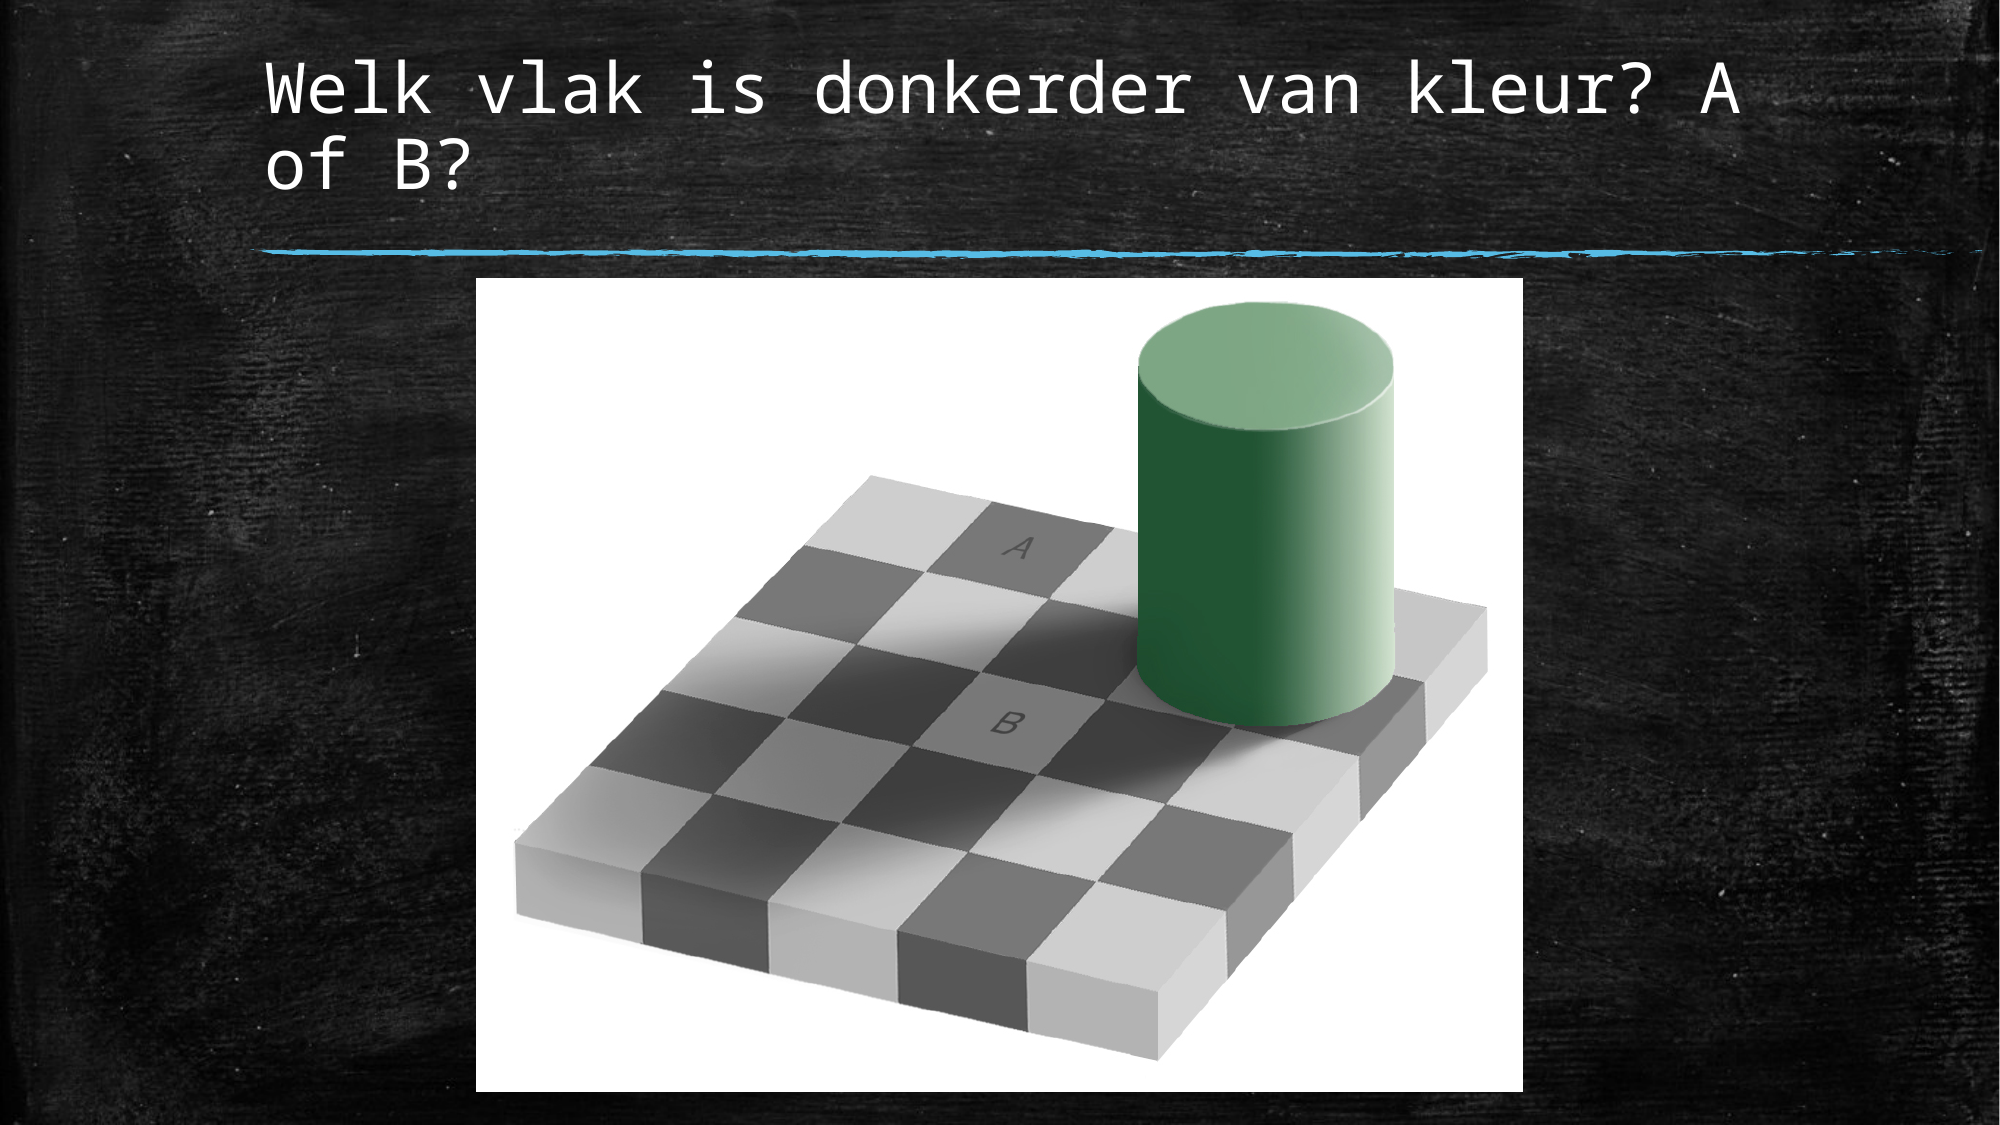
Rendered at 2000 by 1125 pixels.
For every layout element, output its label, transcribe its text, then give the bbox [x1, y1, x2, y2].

picture [476, 278, 1523, 1092]
title Welk vlak is donkerder van kleur? A of B? [249, 45, 1863, 213]
